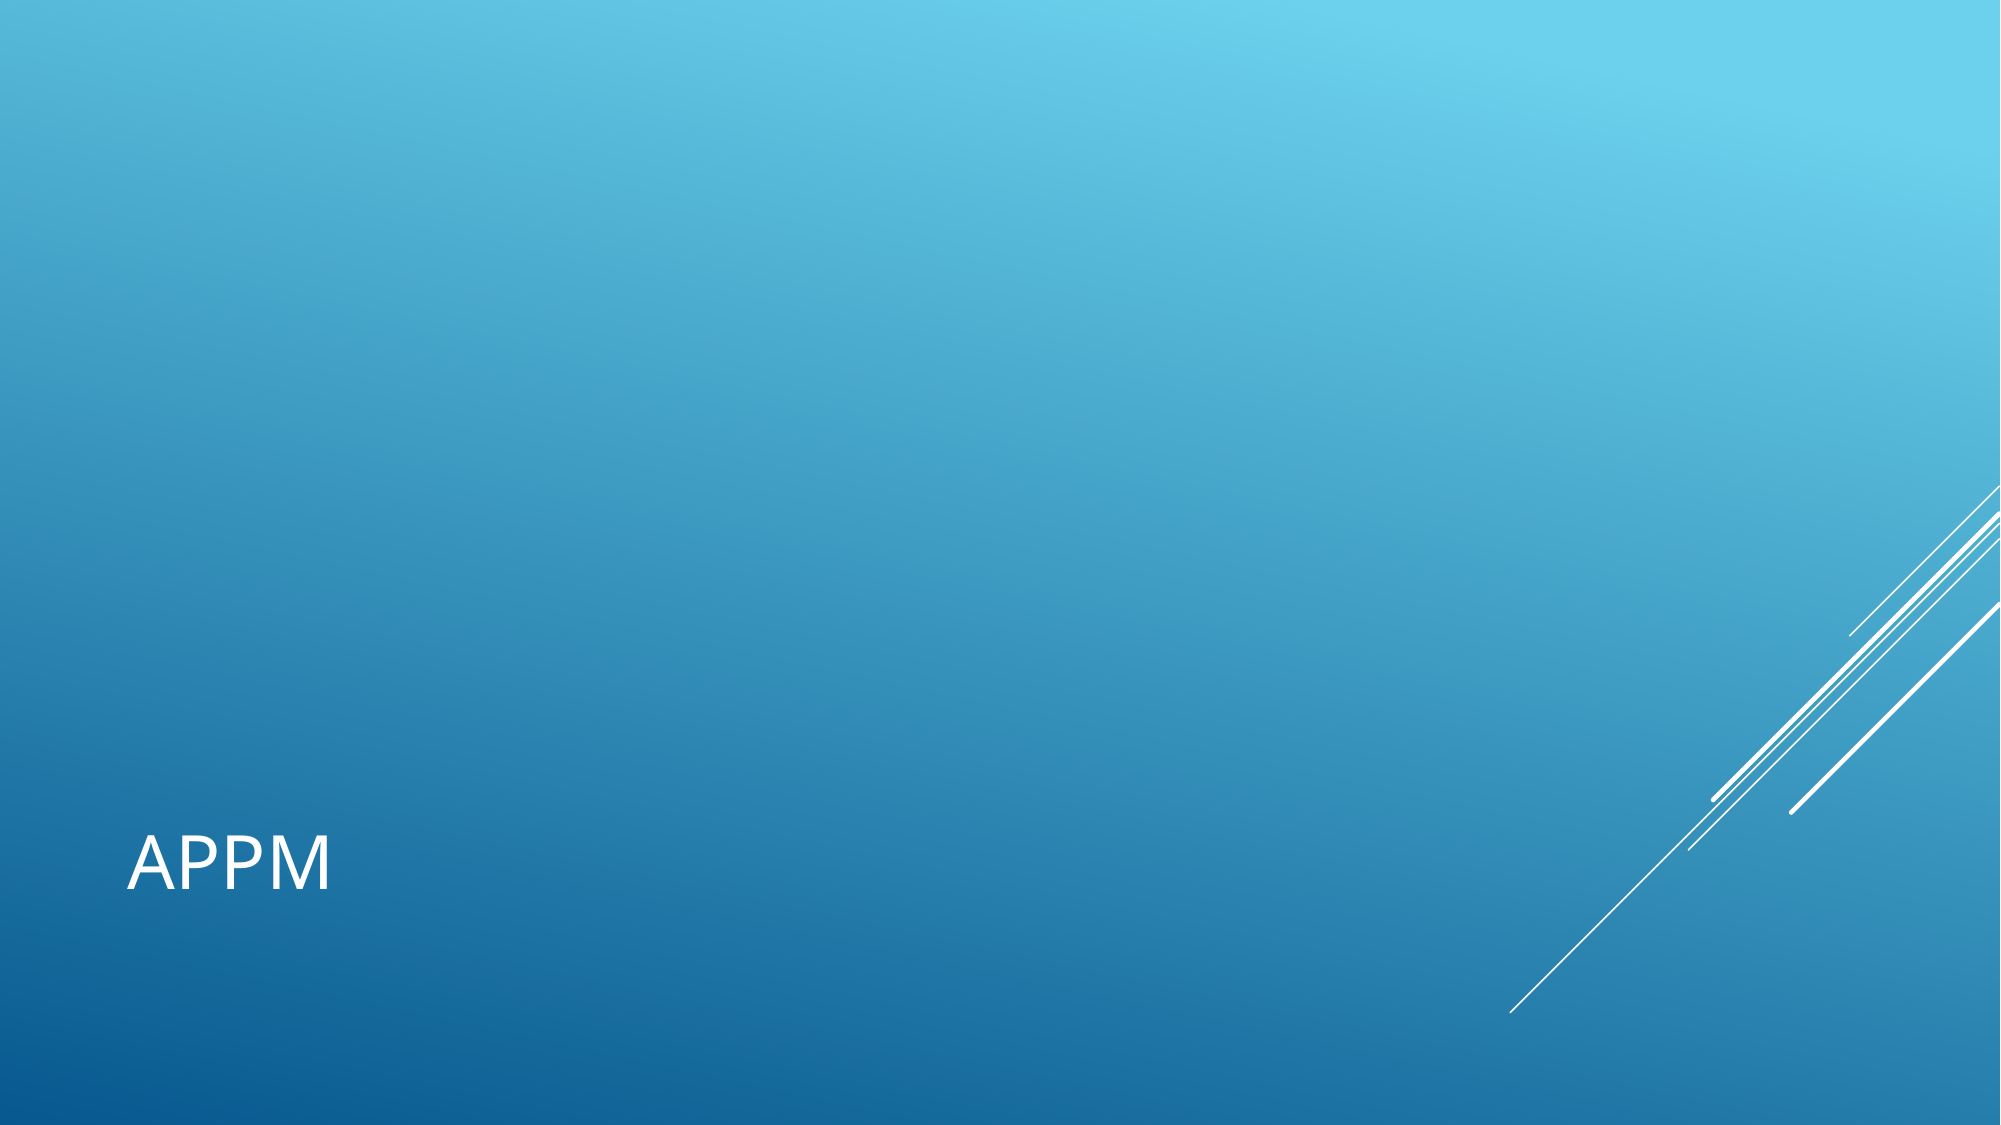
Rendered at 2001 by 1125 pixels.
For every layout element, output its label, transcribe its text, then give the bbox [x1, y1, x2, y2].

title APPM [112, 736, 1513, 984]
